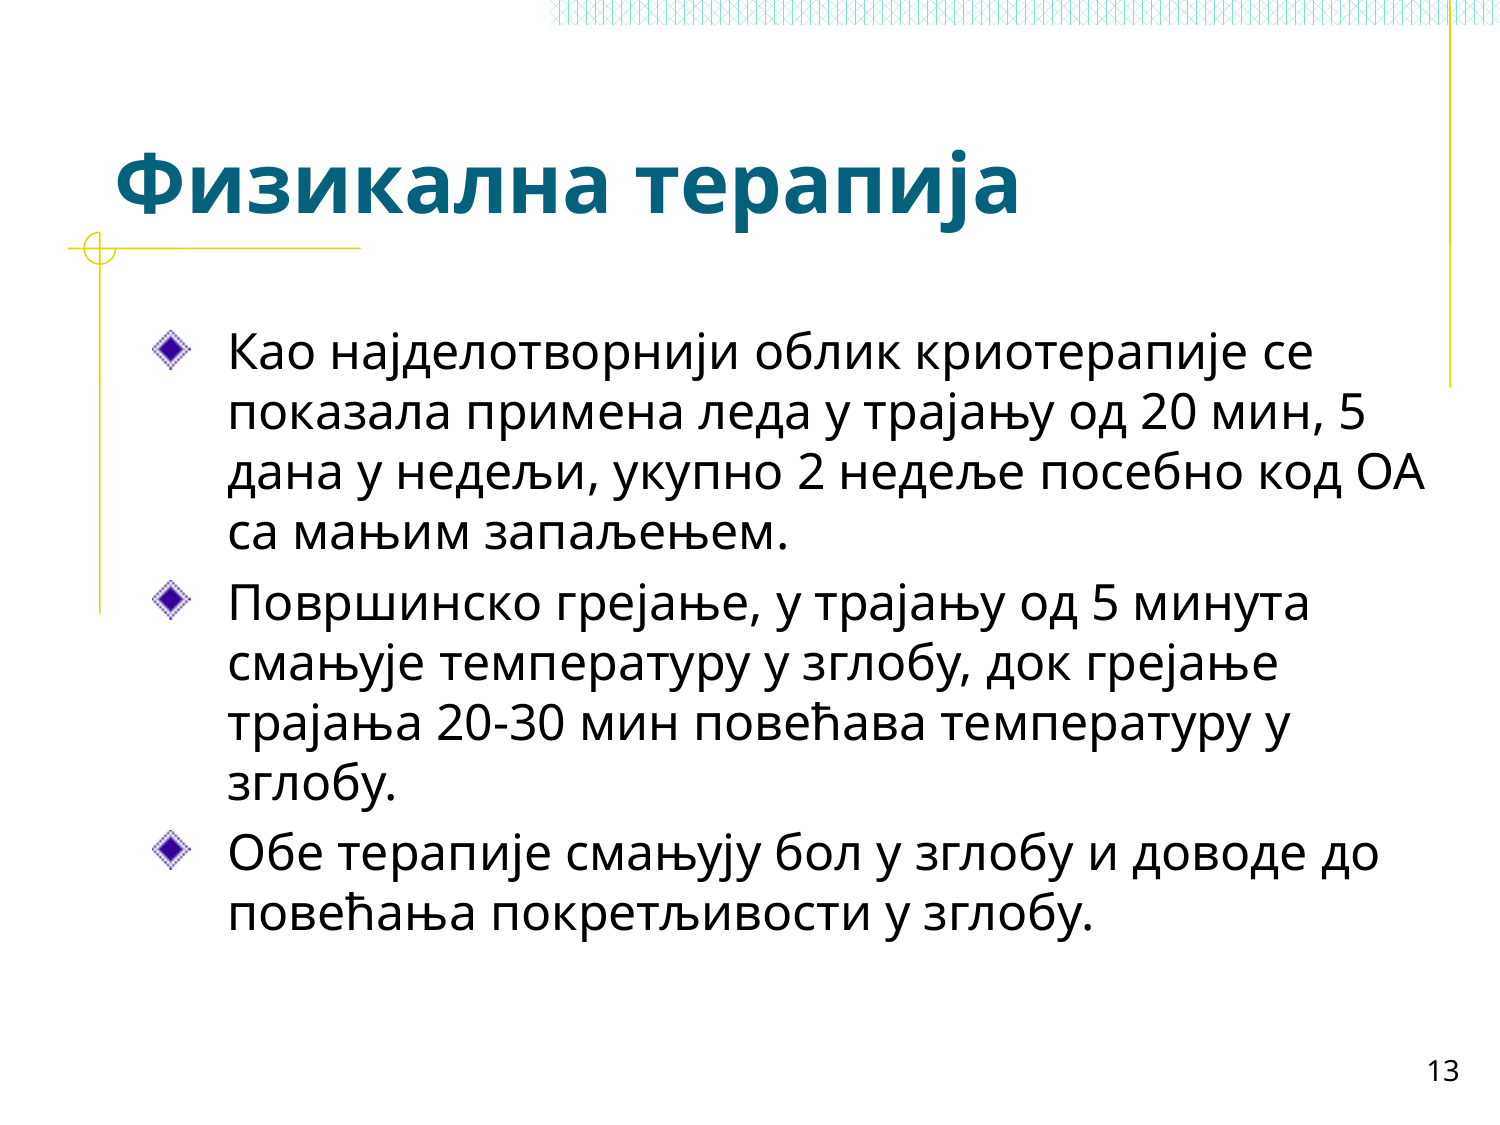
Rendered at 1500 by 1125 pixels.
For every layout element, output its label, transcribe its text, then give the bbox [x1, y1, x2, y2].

title Физикална терапија [99, 49, 1376, 238]
slide_number 13 [1162, 1025, 1475, 1100]
picture [152, 580, 191, 620]
picture [152, 830, 191, 870]
list Као најделотворнији облик криотерапије се показала примена леда у трајању од 20 мин, 5 дана у недељи, укупно 2 недеље посебно код ОА са мањим запаљењем. Површинско грејање, у трајању од 5 минута смањује температуру у зглобу, док грејање трајања 20-30 мин повећава температуру у зглобу. Обе терапије смањују бол у зглобу и доводе до повећања покретљивости у зглобу. [137, 312, 1463, 988]
picture [152, 330, 191, 370]
